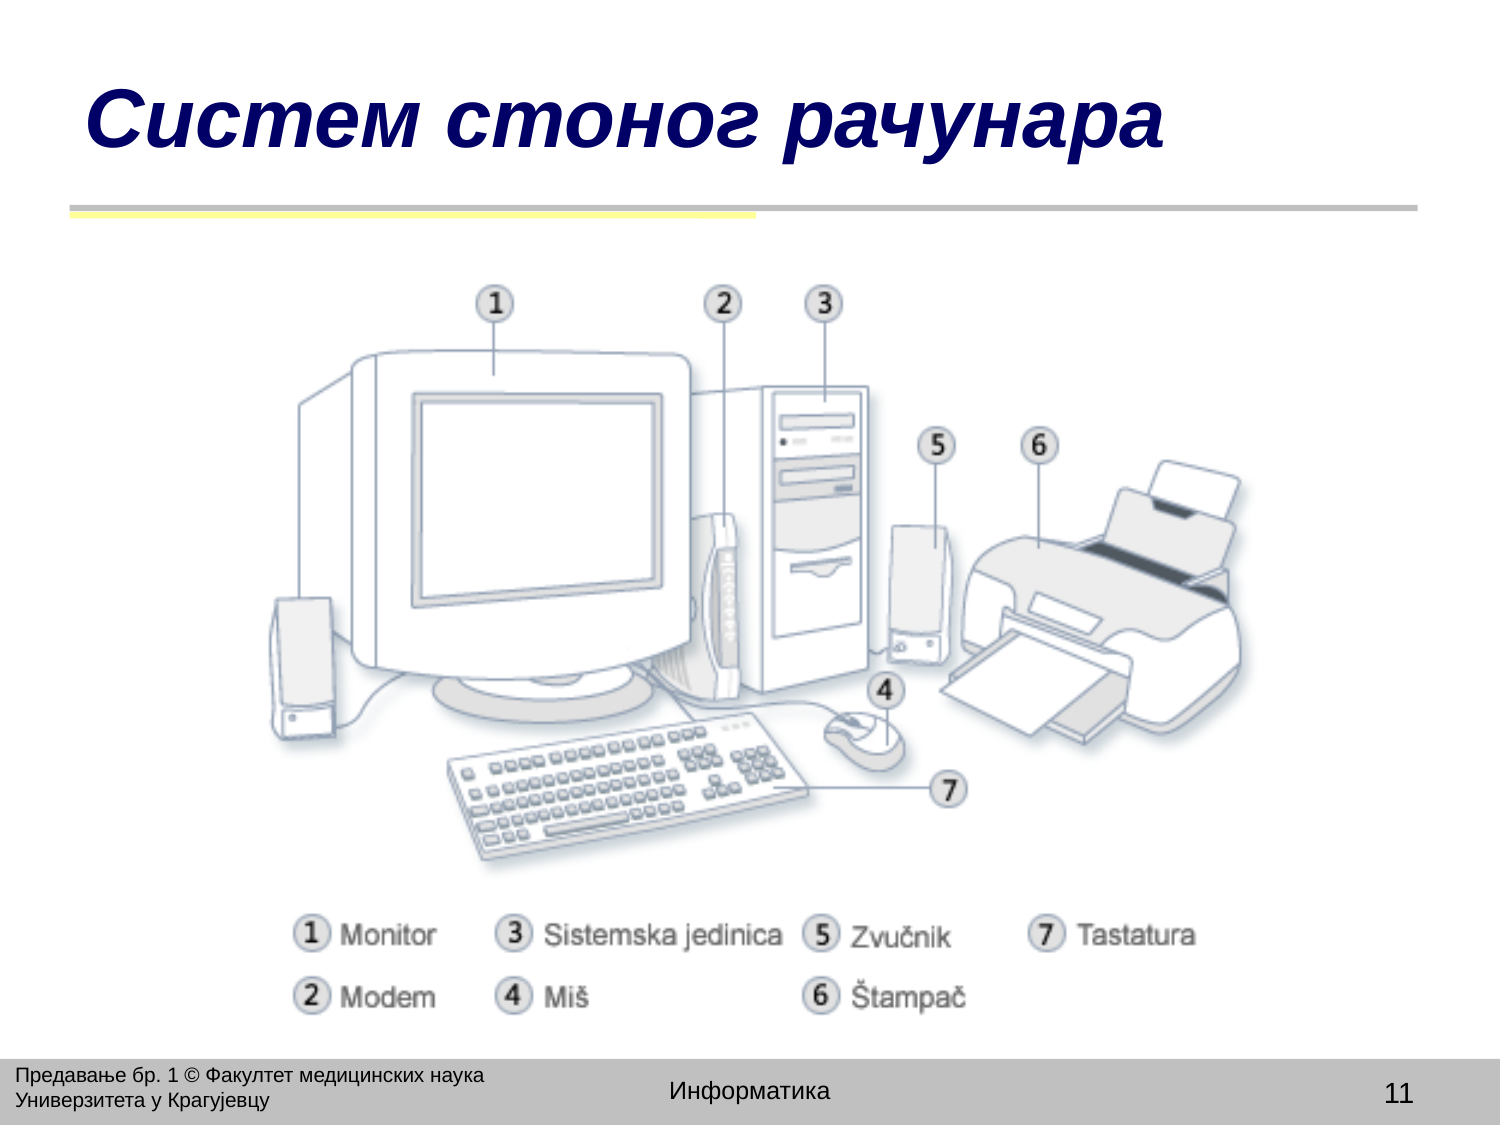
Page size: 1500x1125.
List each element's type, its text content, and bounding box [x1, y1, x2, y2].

slide_number Предавање бр. 1 © Факултет медицинских наука Универзитета у Крагујевцу [0, 1053, 599, 1108]
slide_number 11 [1079, 1066, 1430, 1125]
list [241, 230, 1271, 1037]
footer Информатика [512, 1066, 988, 1125]
title Систем стоног рачунара [69, 19, 1426, 208]
